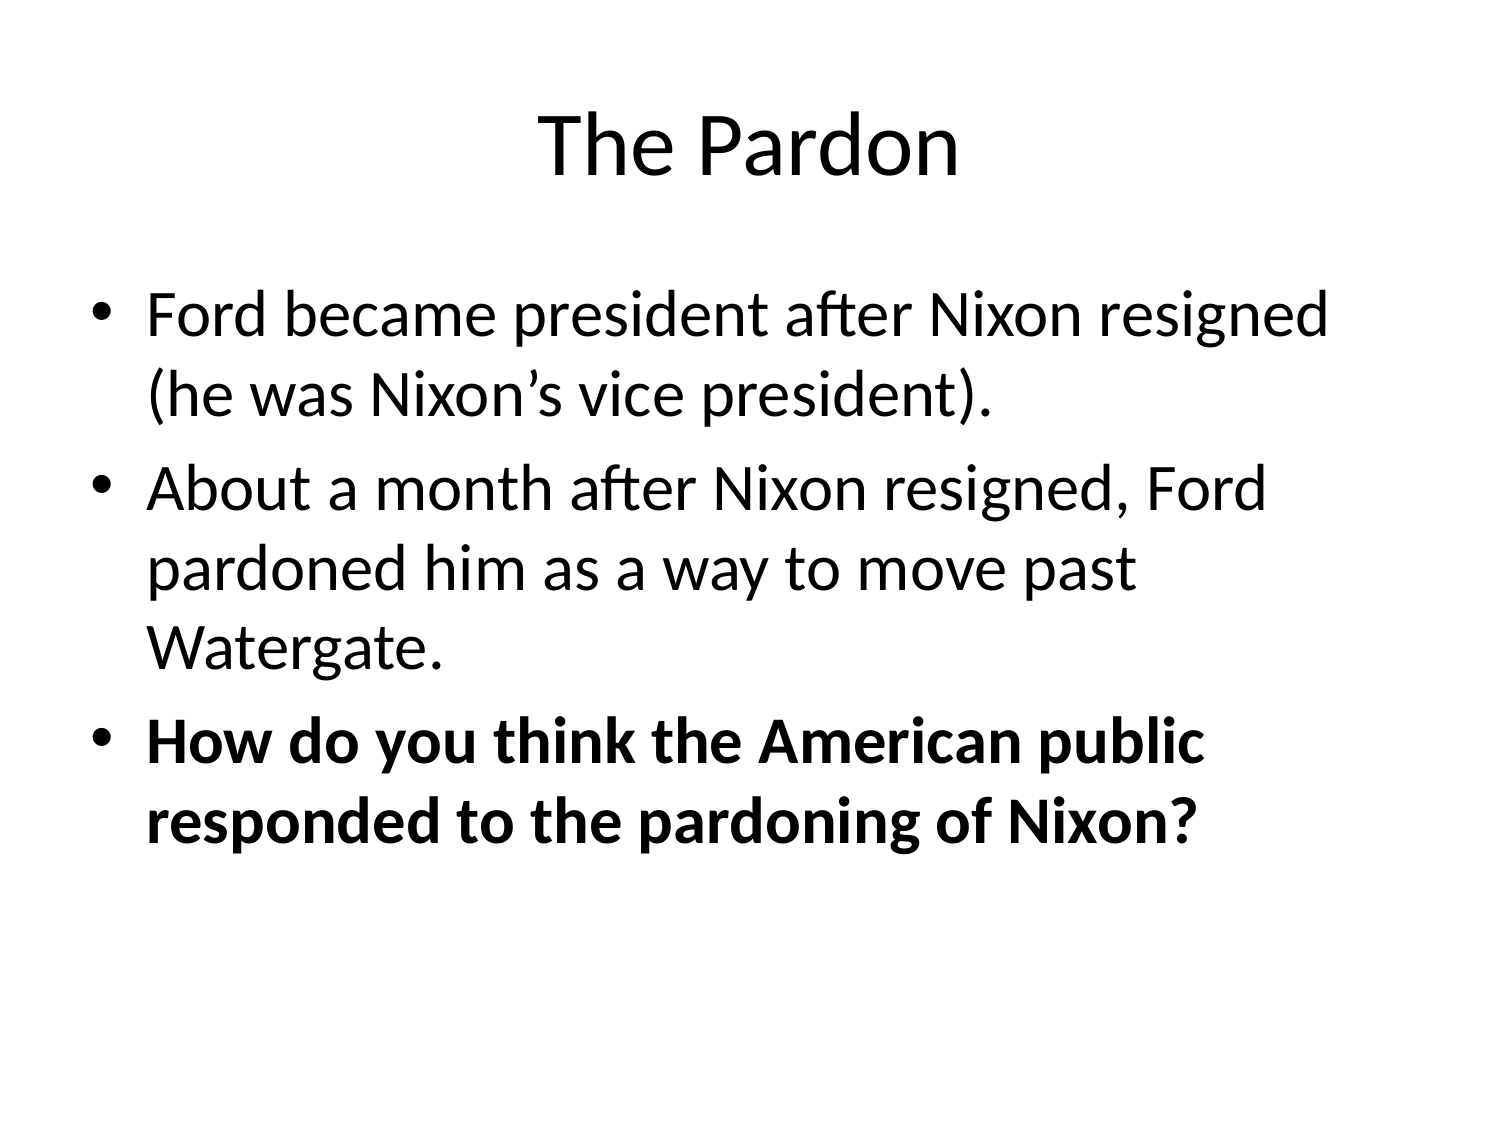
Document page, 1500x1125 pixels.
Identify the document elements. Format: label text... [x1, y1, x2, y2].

title The Pardon [75, 45, 1425, 233]
list Ford became president after Nixon resigned (he was Nixon’s vice president). About a month after Nixon resigned, Ford pardoned him as a way to move past Watergate. How do you think the American public responded to the pardoning of Nixon? [75, 262, 1425, 1005]
